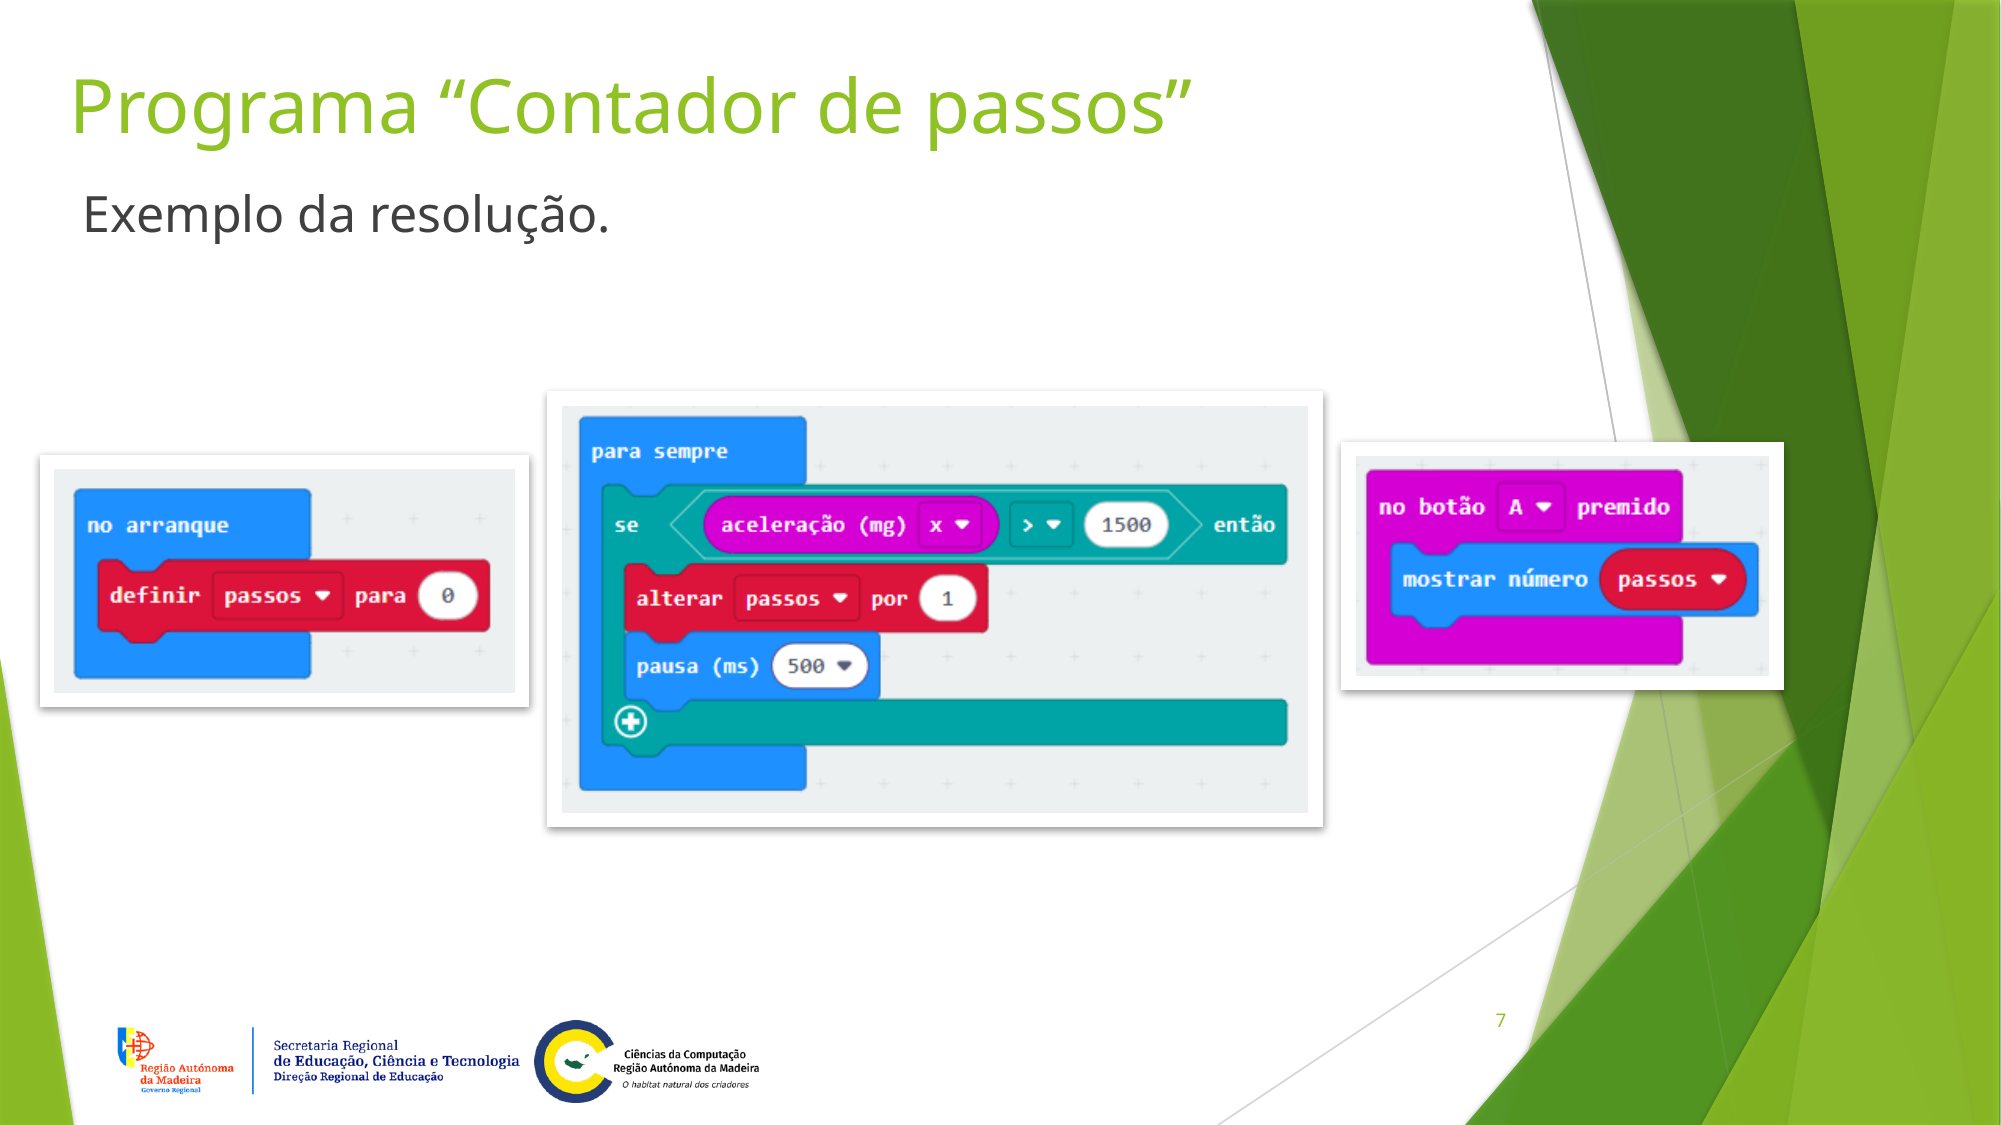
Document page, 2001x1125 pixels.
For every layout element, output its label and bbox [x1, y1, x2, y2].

picture [1355, 455, 1770, 677]
picture [561, 405, 1309, 814]
text_box [110, 1020, 759, 1103]
picture [53, 468, 516, 694]
text_box [0, 0, 2000, 1125]
